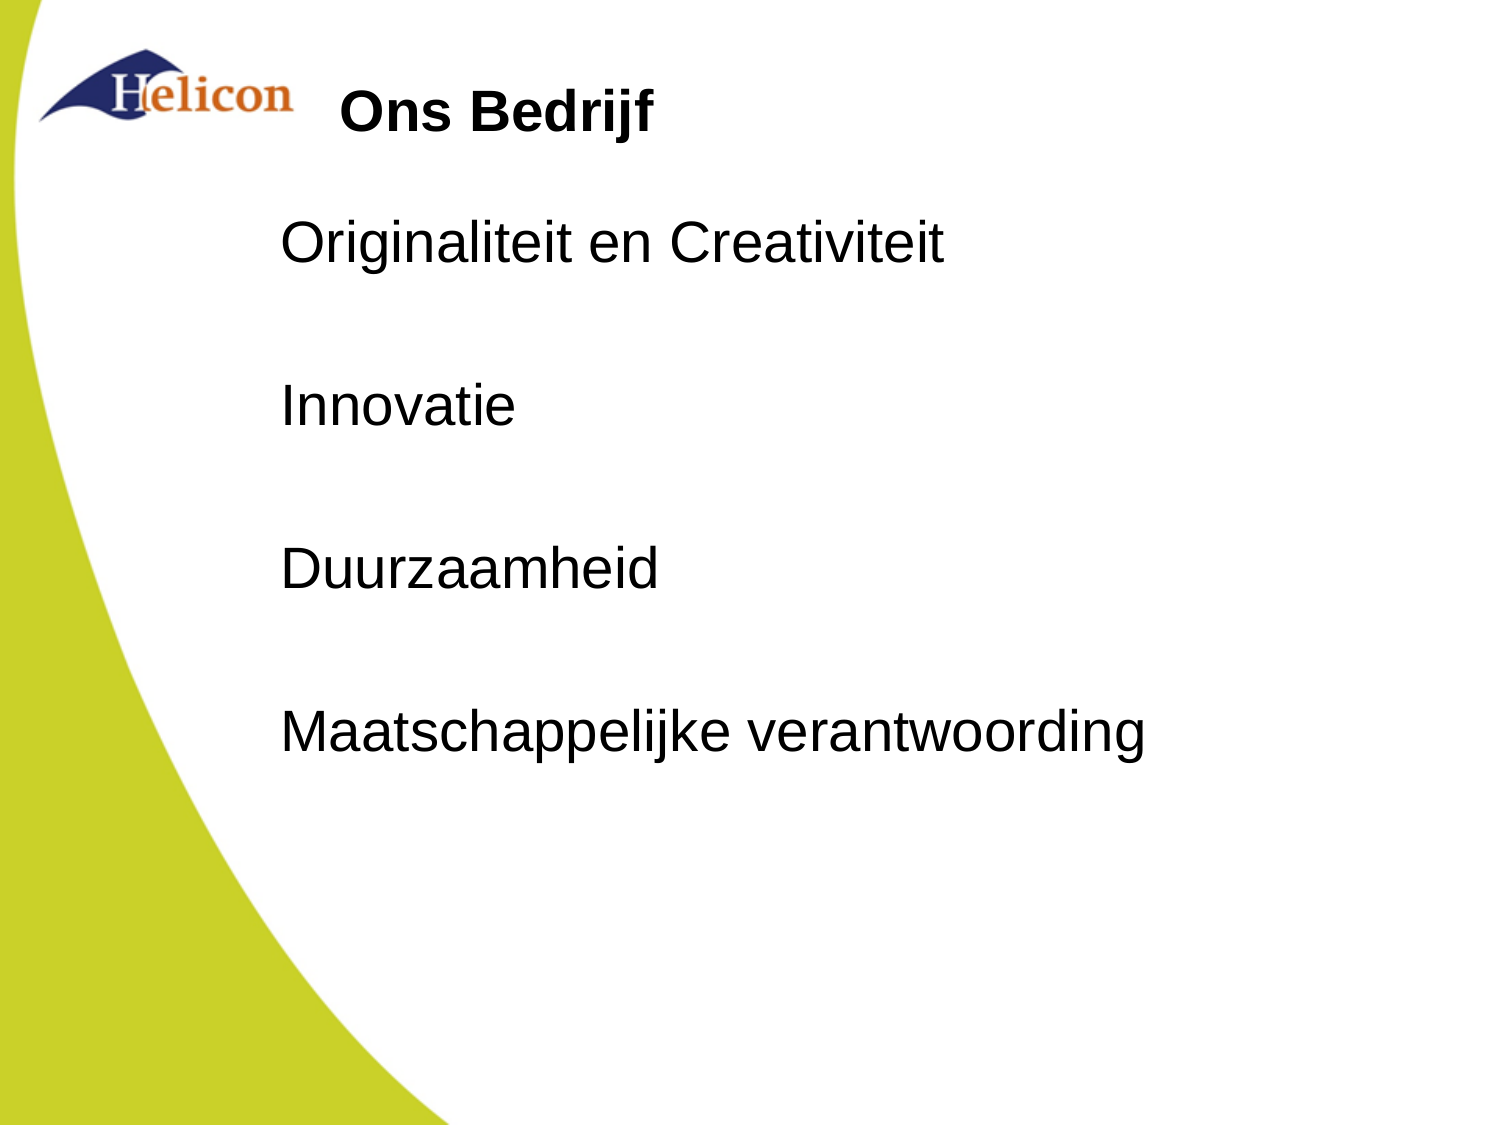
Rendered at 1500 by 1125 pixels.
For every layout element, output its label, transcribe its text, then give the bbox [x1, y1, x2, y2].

title Ons Bedrijf [324, 54, 1415, 161]
picture [0, 0, 1500, 1125]
list Originaliteit en Creativiteit Innovatie Duurzaamheid Maatschappelijke verantwoording [265, 196, 1425, 1005]
